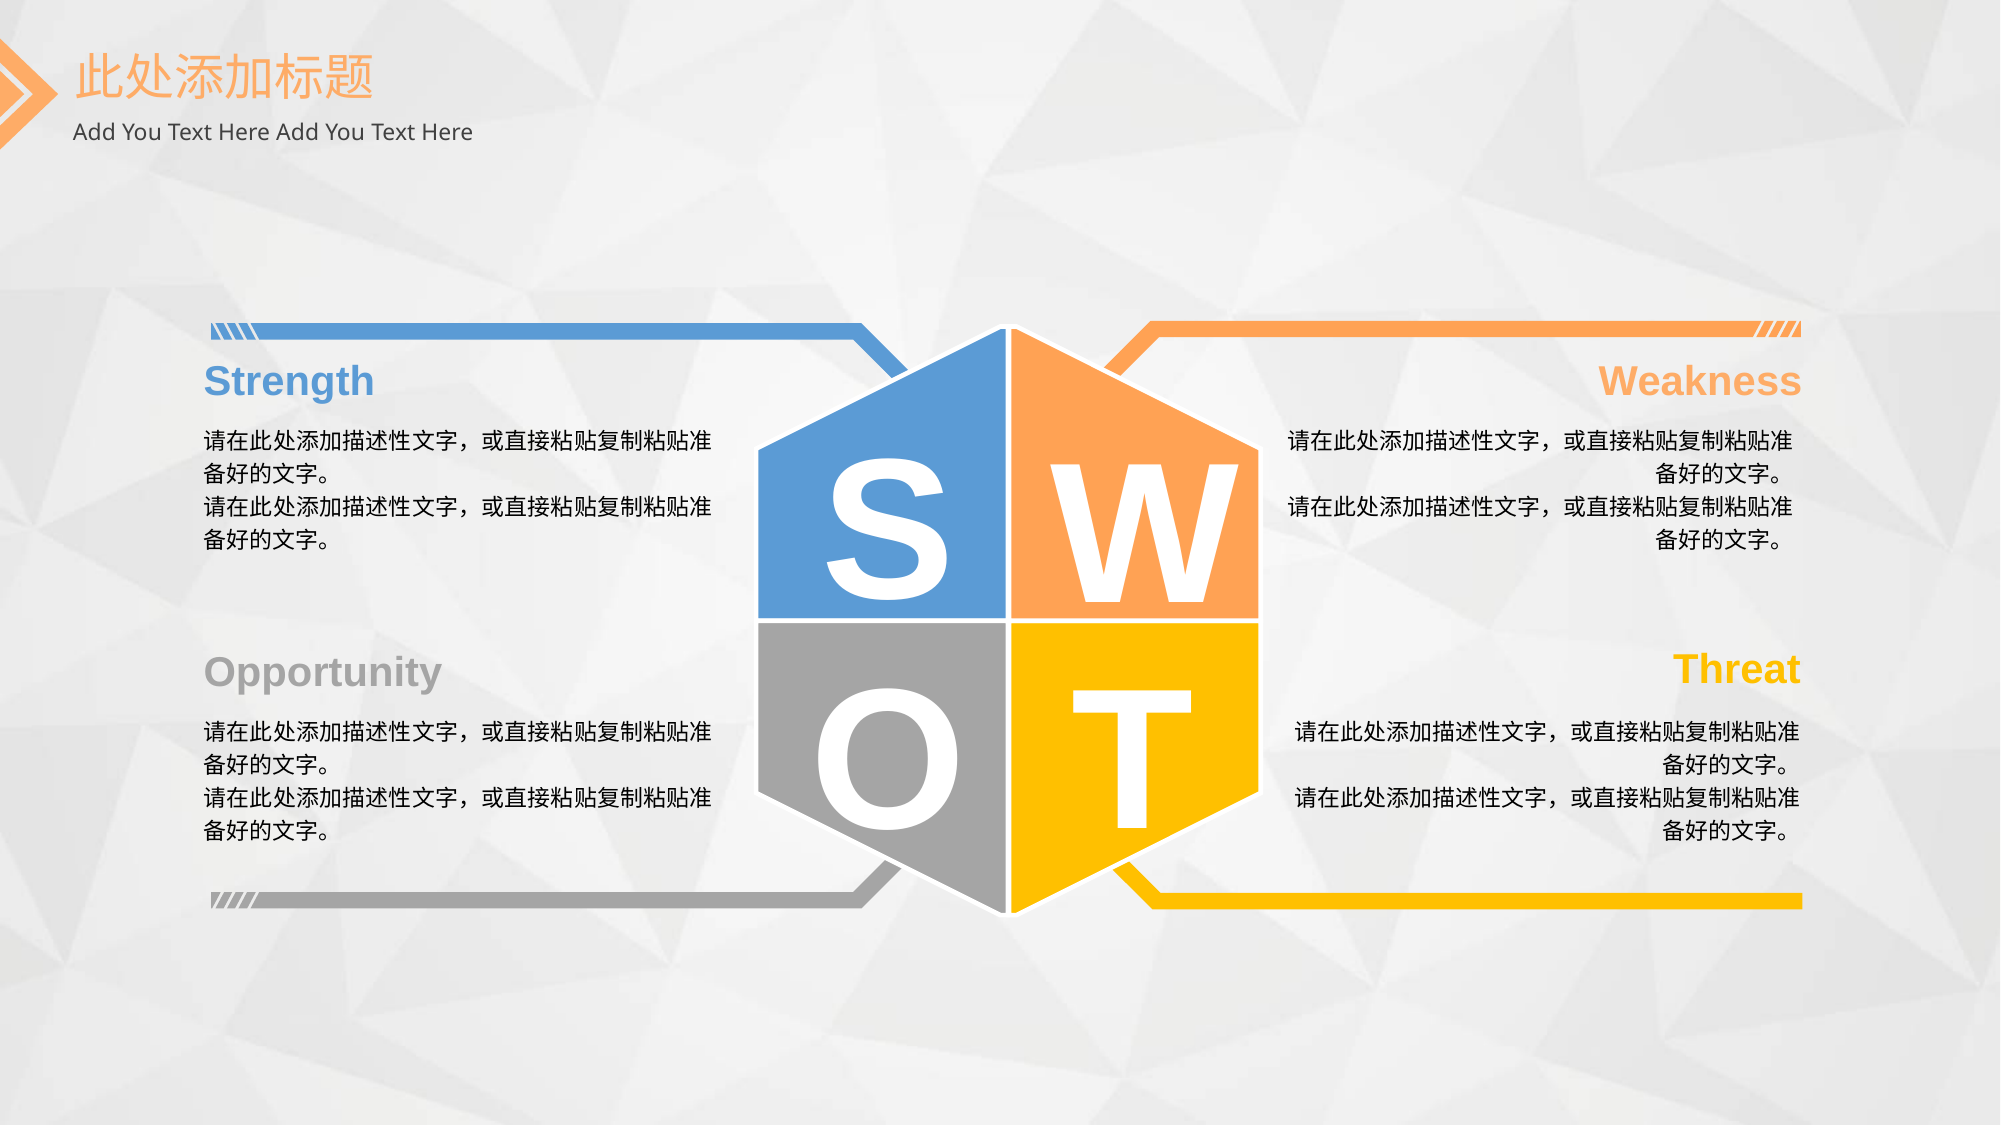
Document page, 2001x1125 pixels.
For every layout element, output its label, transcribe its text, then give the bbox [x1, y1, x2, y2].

text_box [210, 890, 756, 910]
text_box [210, 322, 866, 341]
text_box Strength [203, 354, 418, 405]
text_box [1144, 319, 1802, 339]
text_box Add You Text Here Add You Text Here [58, 101, 517, 153]
text_box 此处添加标题 [59, 38, 390, 101]
text_box Weakness [1562, 354, 1803, 405]
text_box [1261, 891, 1804, 911]
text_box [0, 38, 59, 150]
text_box 请在此处添加描述性文字，或直接粘贴复制粘贴准备好的文字。 请在此处添加描述性文字，或直接粘贴复制粘贴准备好的文字。 [203, 712, 714, 901]
text_box 请在此处添加描述性文字，或直接粘贴复制粘贴准备好的文字。 请在此处添加描述性文字，或直接粘贴复制粘贴准备好的文字。 [1290, 712, 1801, 901]
text_box Threat [1506, 641, 1801, 693]
picture [0, 0, 2001, 1125]
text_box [756, 326, 1261, 916]
text_box Opportunity [203, 645, 499, 696]
text_box 请在此处添加描述性文字，或直接粘贴复制粘贴准备好的文字。 请在此处添加描述性文字，或直接粘贴复制粘贴准备好的文字。 [1283, 421, 1794, 610]
text_box 请在此处添加描述性文字，或直接粘贴复制粘贴准备好的文字。 请在此处添加描述性文字，或直接粘贴复制粘贴准备好的文字。 [203, 421, 714, 610]
